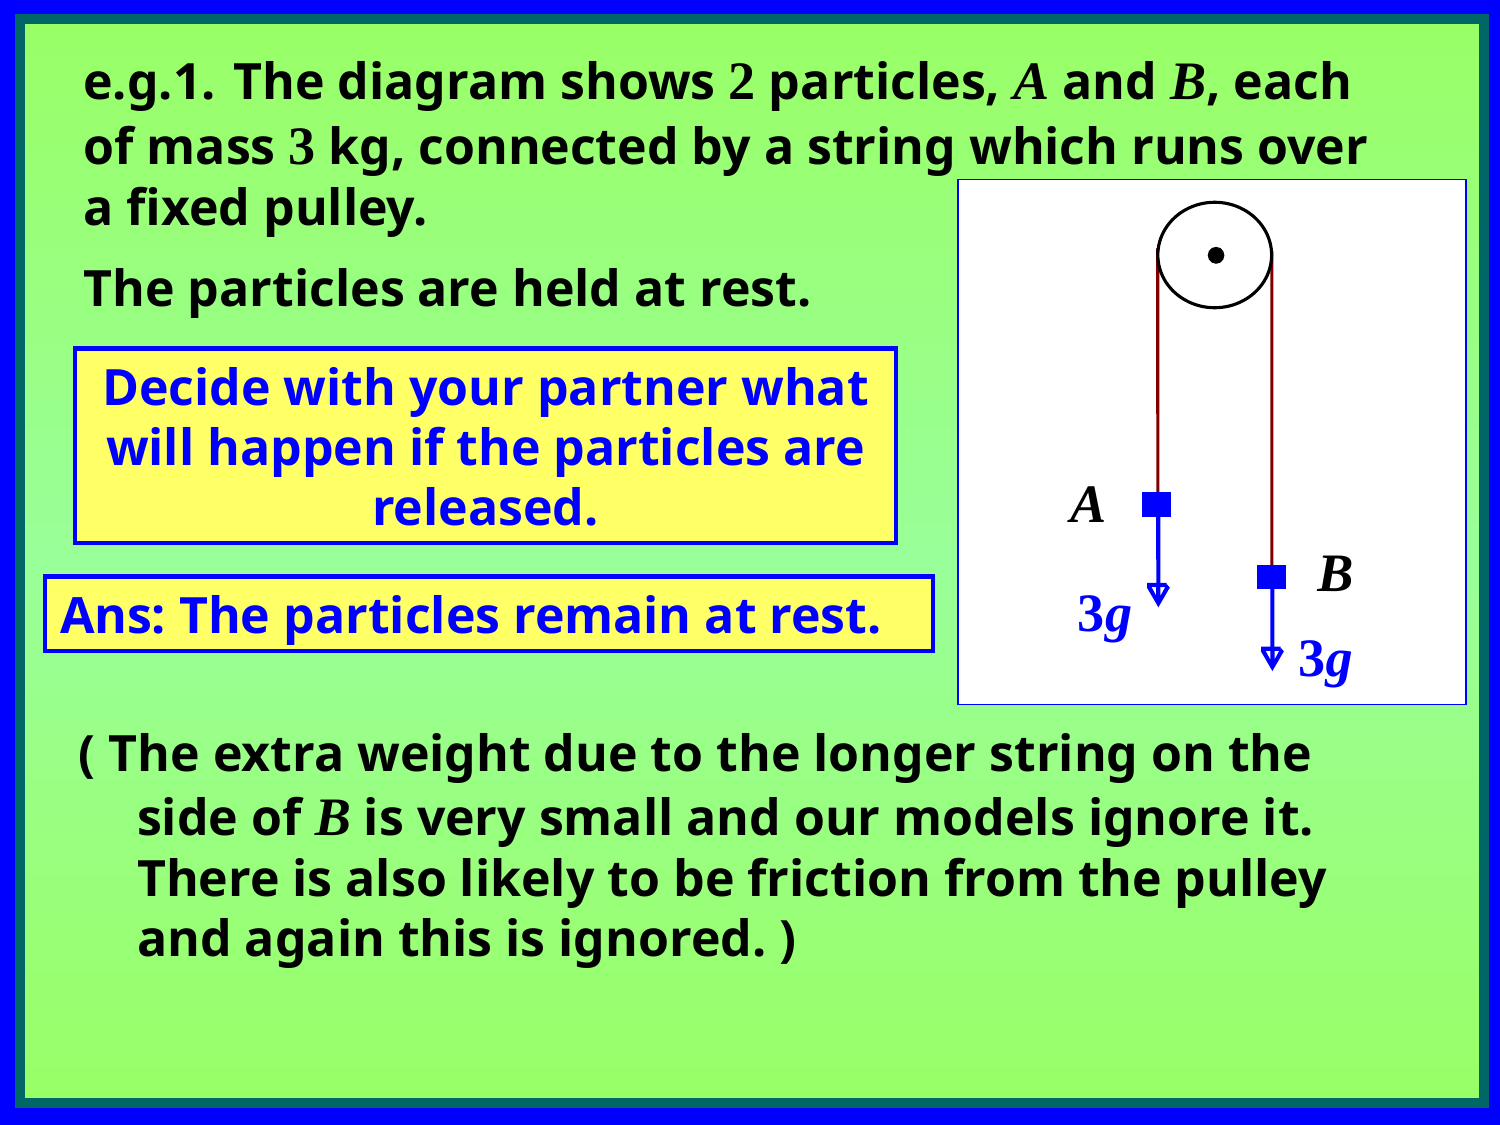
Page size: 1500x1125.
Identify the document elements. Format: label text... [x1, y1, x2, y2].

text_box ( The extra weight due to the longer string on the side of B is very small and our models ignore it. There is also likely to be friction from the pulley and again this is ignored. ) [64, 713, 1416, 974]
text_box Ans: The particles remain at rest. [45, 576, 934, 652]
text_box The particles are held at rest. [68, 248, 879, 324]
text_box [957, 179, 1467, 705]
text_box Decide with your partner what will happen if the particles are released. [74, 348, 897, 544]
text_box e.g.1. The diagram shows 2 particles, A and B, each of mass 3 kg, connected by a string which runs over a fixed pulley. [68, 37, 1416, 243]
